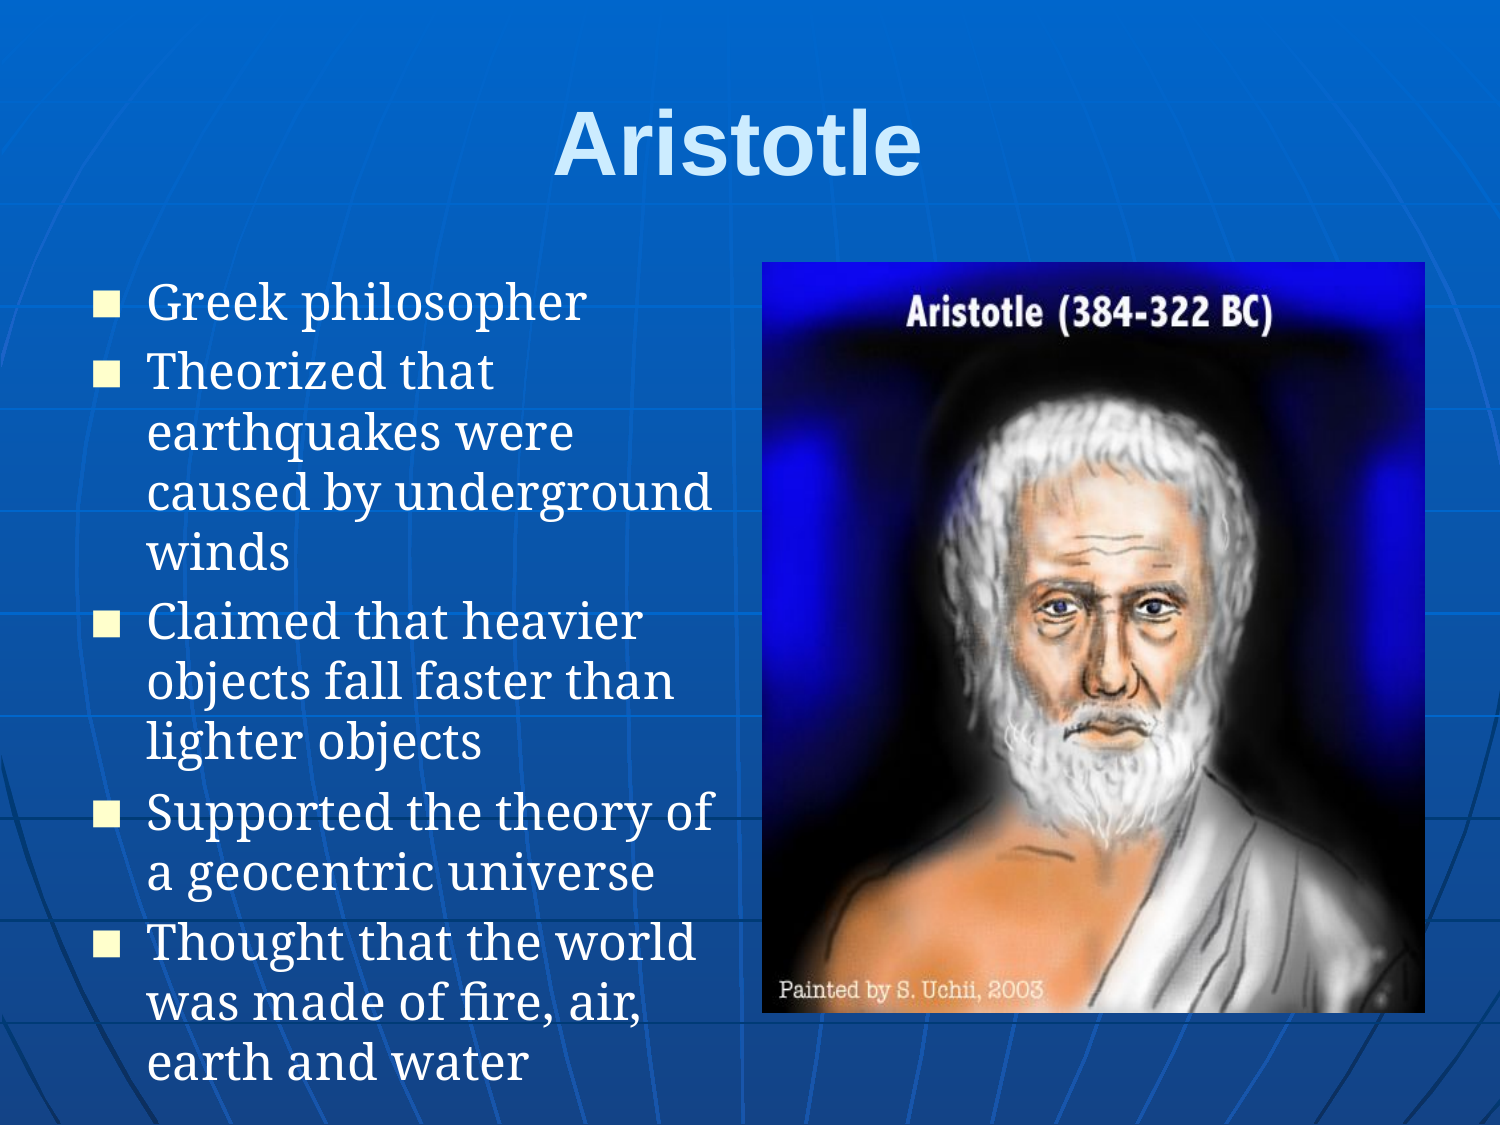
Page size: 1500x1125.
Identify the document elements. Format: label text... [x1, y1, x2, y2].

list Greek philosopher Theorized that earthquakes were caused by underground winds Claimed that heavier objects fall faster than lighter objects Supported the theory of a geocentric universe Thought that the world was made of fire, air, earth and water [75, 262, 738, 1005]
title Aristotle [75, 45, 1425, 233]
picture [762, 262, 1426, 1013]
